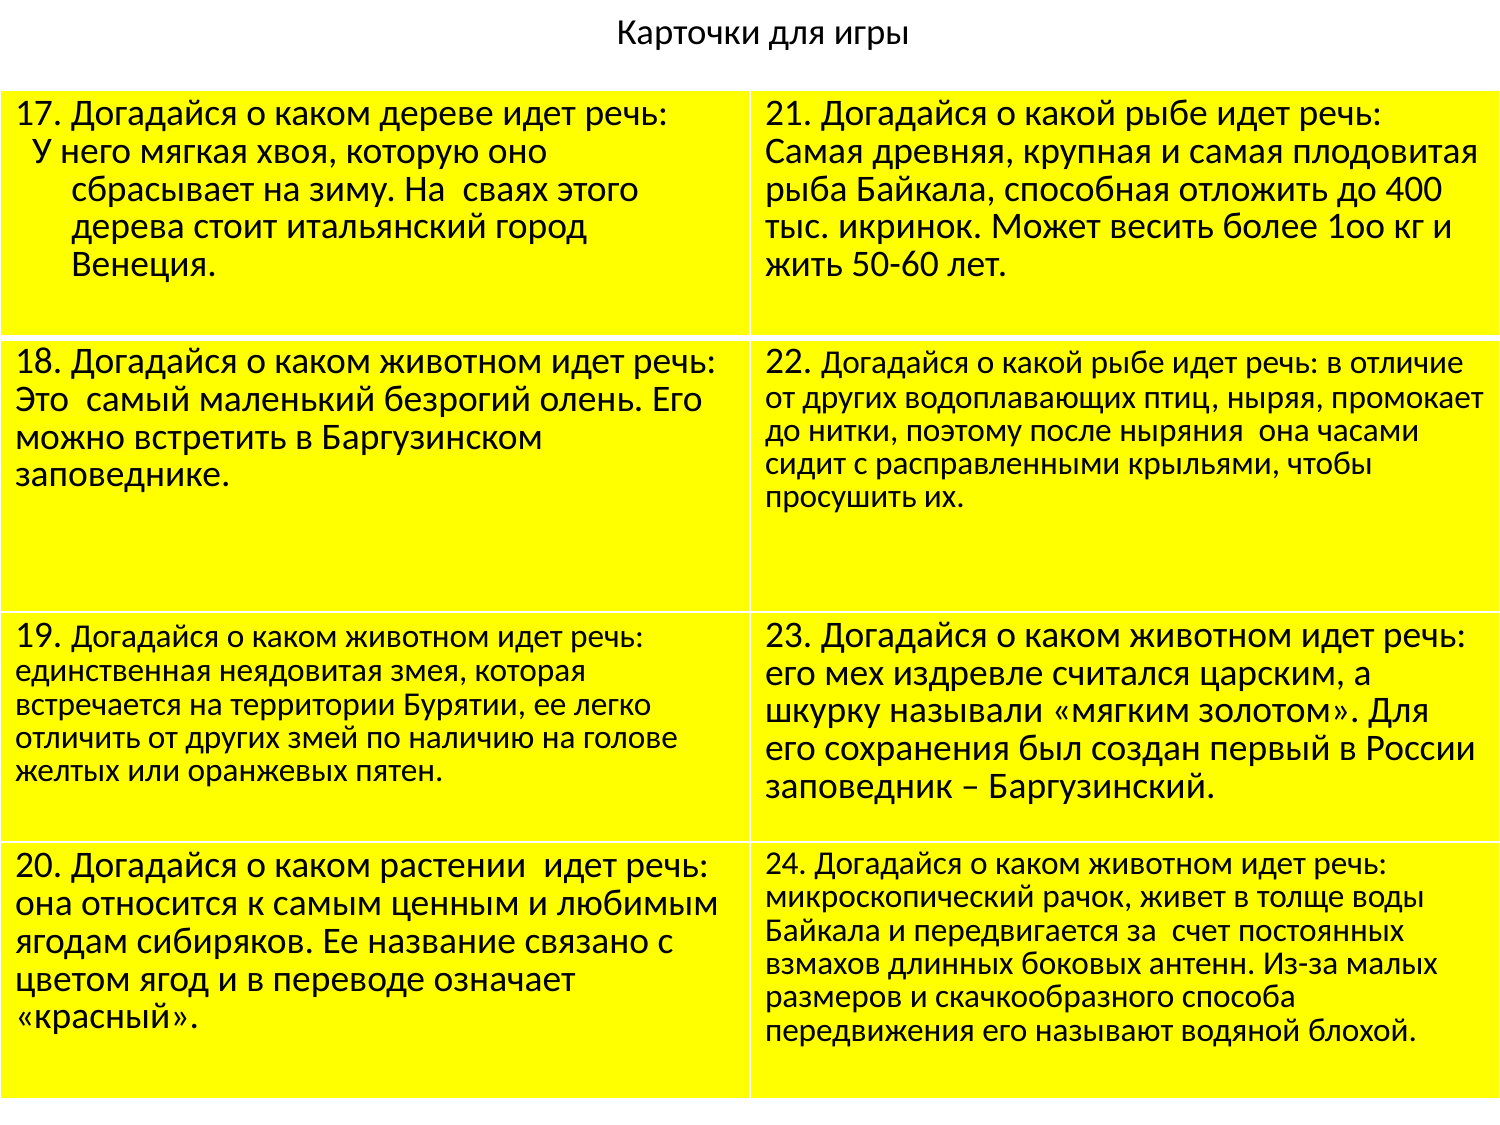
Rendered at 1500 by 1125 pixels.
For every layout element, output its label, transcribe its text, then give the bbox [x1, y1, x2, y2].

table_cell 22. Догадайся о какой рыбе идет речь: в отличие от других водоплавающих птиц, ныряя, промокает до нитки, поэтому после ныряния она часами сидит с расправленными крыльями, чтобы просушить их. [751, 341, 1499, 611]
table_cell 23. Догадайся о каком животном идет речь: его мех издревле считался царским, а шкурку называли «мягким золотом». Для его сохранения был создан первый в России заповедник – Баргузинский. [751, 613, 1499, 841]
title Карточки для игры [88, 0, 1439, 59]
table_cell 18. Догадайся о каком животном идет речь: Это самый маленький безрогий олень. Его можно встретить в Баргузинском заповеднике. [1, 341, 749, 611]
table_header 21. Догадайся о какой рыбе идет речь: Самая древняя, крупная и самая плодовитая рыба Байкала, способная отложить до 400 тыс. икринок. Может весить более 1оо кг и жить 50-60 лет. [751, 91, 1499, 335]
table_cell 19. Догадайся о каком животном идет речь: единственная неядовитая змея, которая встречается на территории Бурятии, ее легко отличить от других змей по наличию на голове желтых или оранжевых пятен. [1, 613, 749, 841]
table_header 17. Догадайся о каком дереве идет речь: У него мягкая хвоя, которую оно сбрасывает на зиму. На сваях этого дерева стоит итальянский город Венеция. [1, 91, 749, 335]
table_cell 24. Догадайся о каком животном идет речь: микроскопический рачок, живет в толще воды Байкала и передвигается за счет постоянных взмахов длинных боковых антенн. Из-за малых размеров и скачкообразного способа передвижения его называют водяной блохой. [751, 843, 1499, 1098]
table_cell 20. Догадайся о каком растении идет речь: она относится к самым ценным и любимым ягодам сибиряков. Ее название связано с цветом ягод и в переводе означает «красный». [1, 843, 749, 1098]
